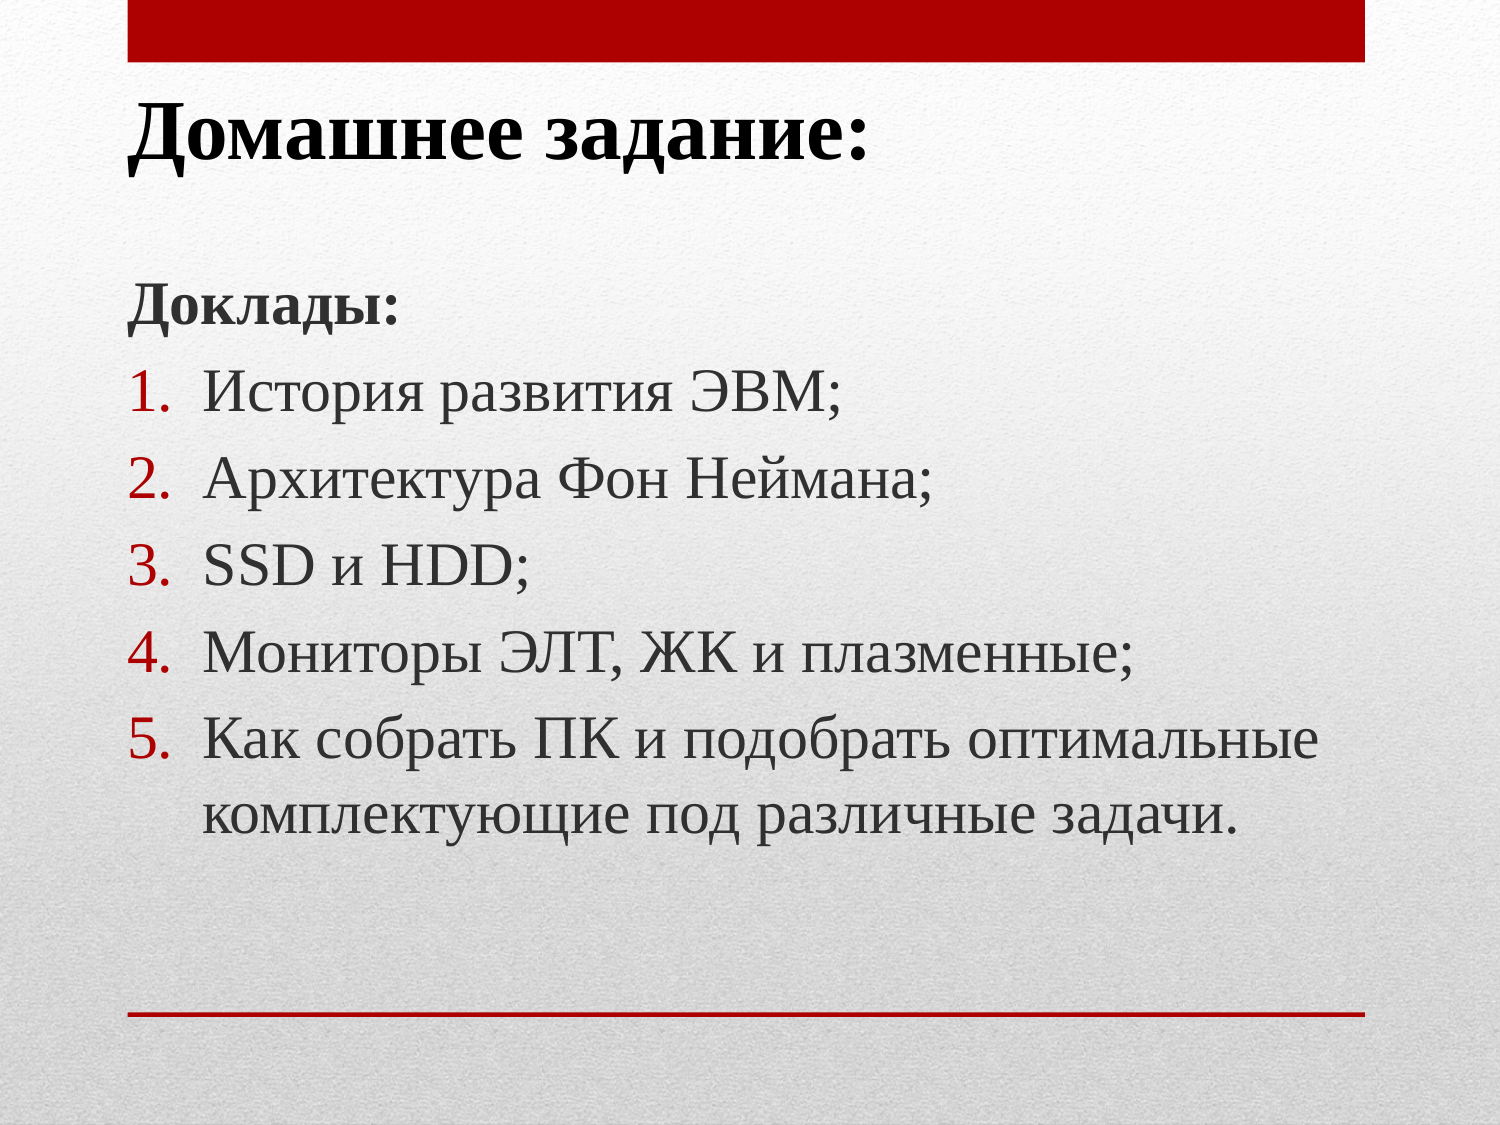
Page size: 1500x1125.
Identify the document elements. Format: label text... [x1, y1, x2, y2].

title Домашнее задание: [112, 66, 1225, 185]
list Доклады: История развития ЭВМ; Архитектура Фон Неймана; SSD и HDD; Мониторы ЭЛТ, ЖК и плазменные; Как собрать ПК и подобрать оптимальные комплектующие под различные задачи. [112, 255, 1350, 893]
